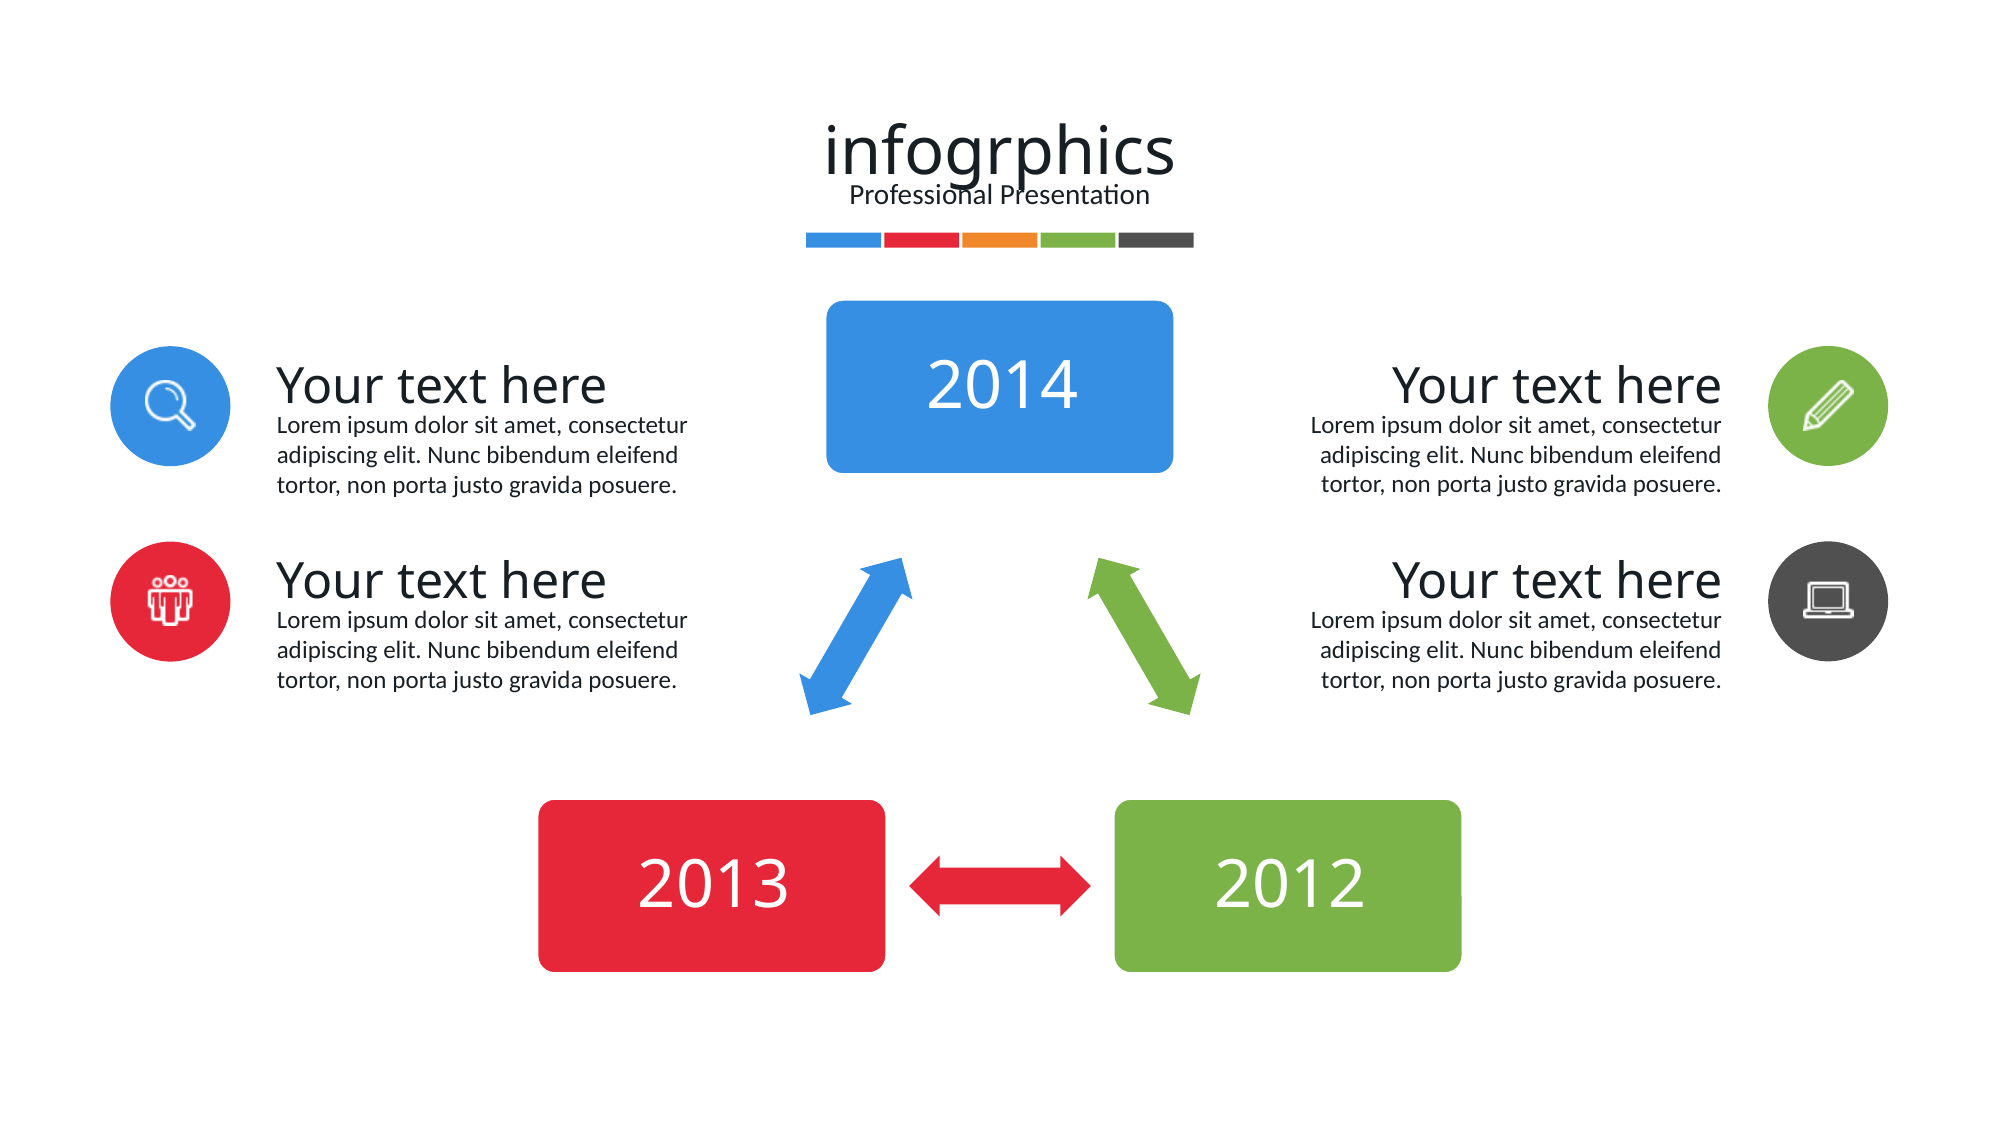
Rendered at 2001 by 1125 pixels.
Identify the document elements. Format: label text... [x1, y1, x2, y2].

text_box Lorem ipsum dolor sit amet, consectetur adipiscing elit. Nunc bibendum eleifend tortor, non porta justo gravida posuere. [1613, 617, 1738, 701]
picture [145, 575, 196, 626]
picture [1803, 380, 1854, 431]
text_box Lorem ipsum dolor sit amet, consectetur adipiscing elit. Nunc bibendum eleifend tortor, non porta justo gravida posuere. [1613, 421, 1738, 506]
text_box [0, 100, 2000, 248]
picture [1803, 574, 1854, 626]
text_box Lorem ipsum dolor sit amet, consectetur adipiscing elit. Nunc bibendum eleifend tortor, non porta justo gravida posuere. [262, 421, 387, 506]
text_box Your text here [1613, 345, 1738, 421]
text_box Your text here [262, 541, 387, 617]
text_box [387, 299, 1613, 974]
text_box [1767, 540, 1890, 663]
text_box Lorem ipsum dolor sit amet, consectetur adipiscing elit. Nunc bibendum eleifend tortor, non porta justo gravida posuere. [262, 617, 387, 701]
text_box [1767, 344, 1890, 467]
text_box [109, 540, 232, 663]
text_box [109, 345, 232, 468]
text_box Your text here [262, 346, 387, 421]
picture [145, 380, 196, 431]
text_box Your text here [1613, 541, 1738, 617]
